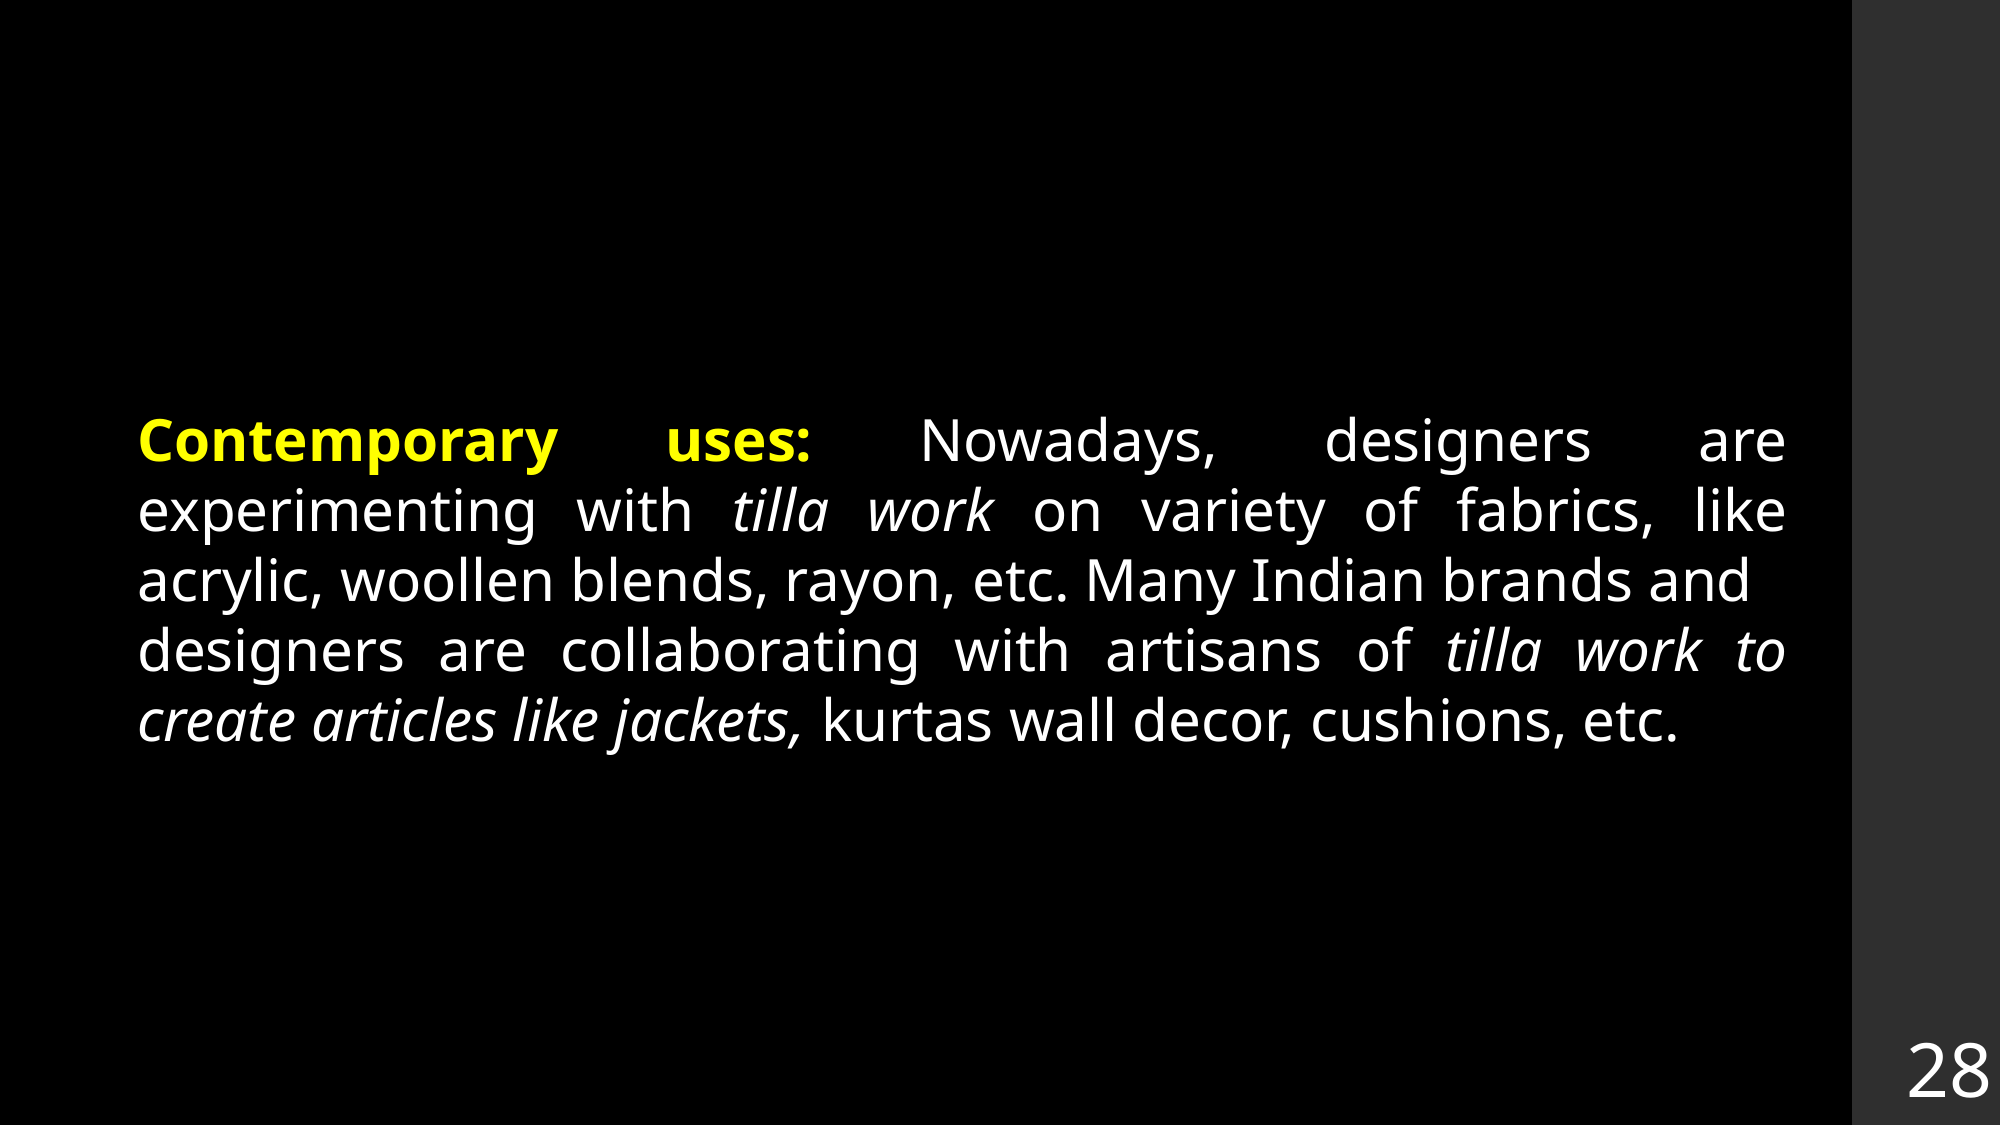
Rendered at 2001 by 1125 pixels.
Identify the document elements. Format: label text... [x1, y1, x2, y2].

list Contemporary uses: Nowadays, designers are experimenting with tilla work on variety of fabrics, like acrylic, woollen blends, rayon, etc. Many Indian brands and designers are collaborating with artisans of tilla work to create articles like jackets, kurtas wall decor, cushions, etc. [137, 403, 1788, 803]
slide_number 28 [1902, 1022, 2000, 1125]
